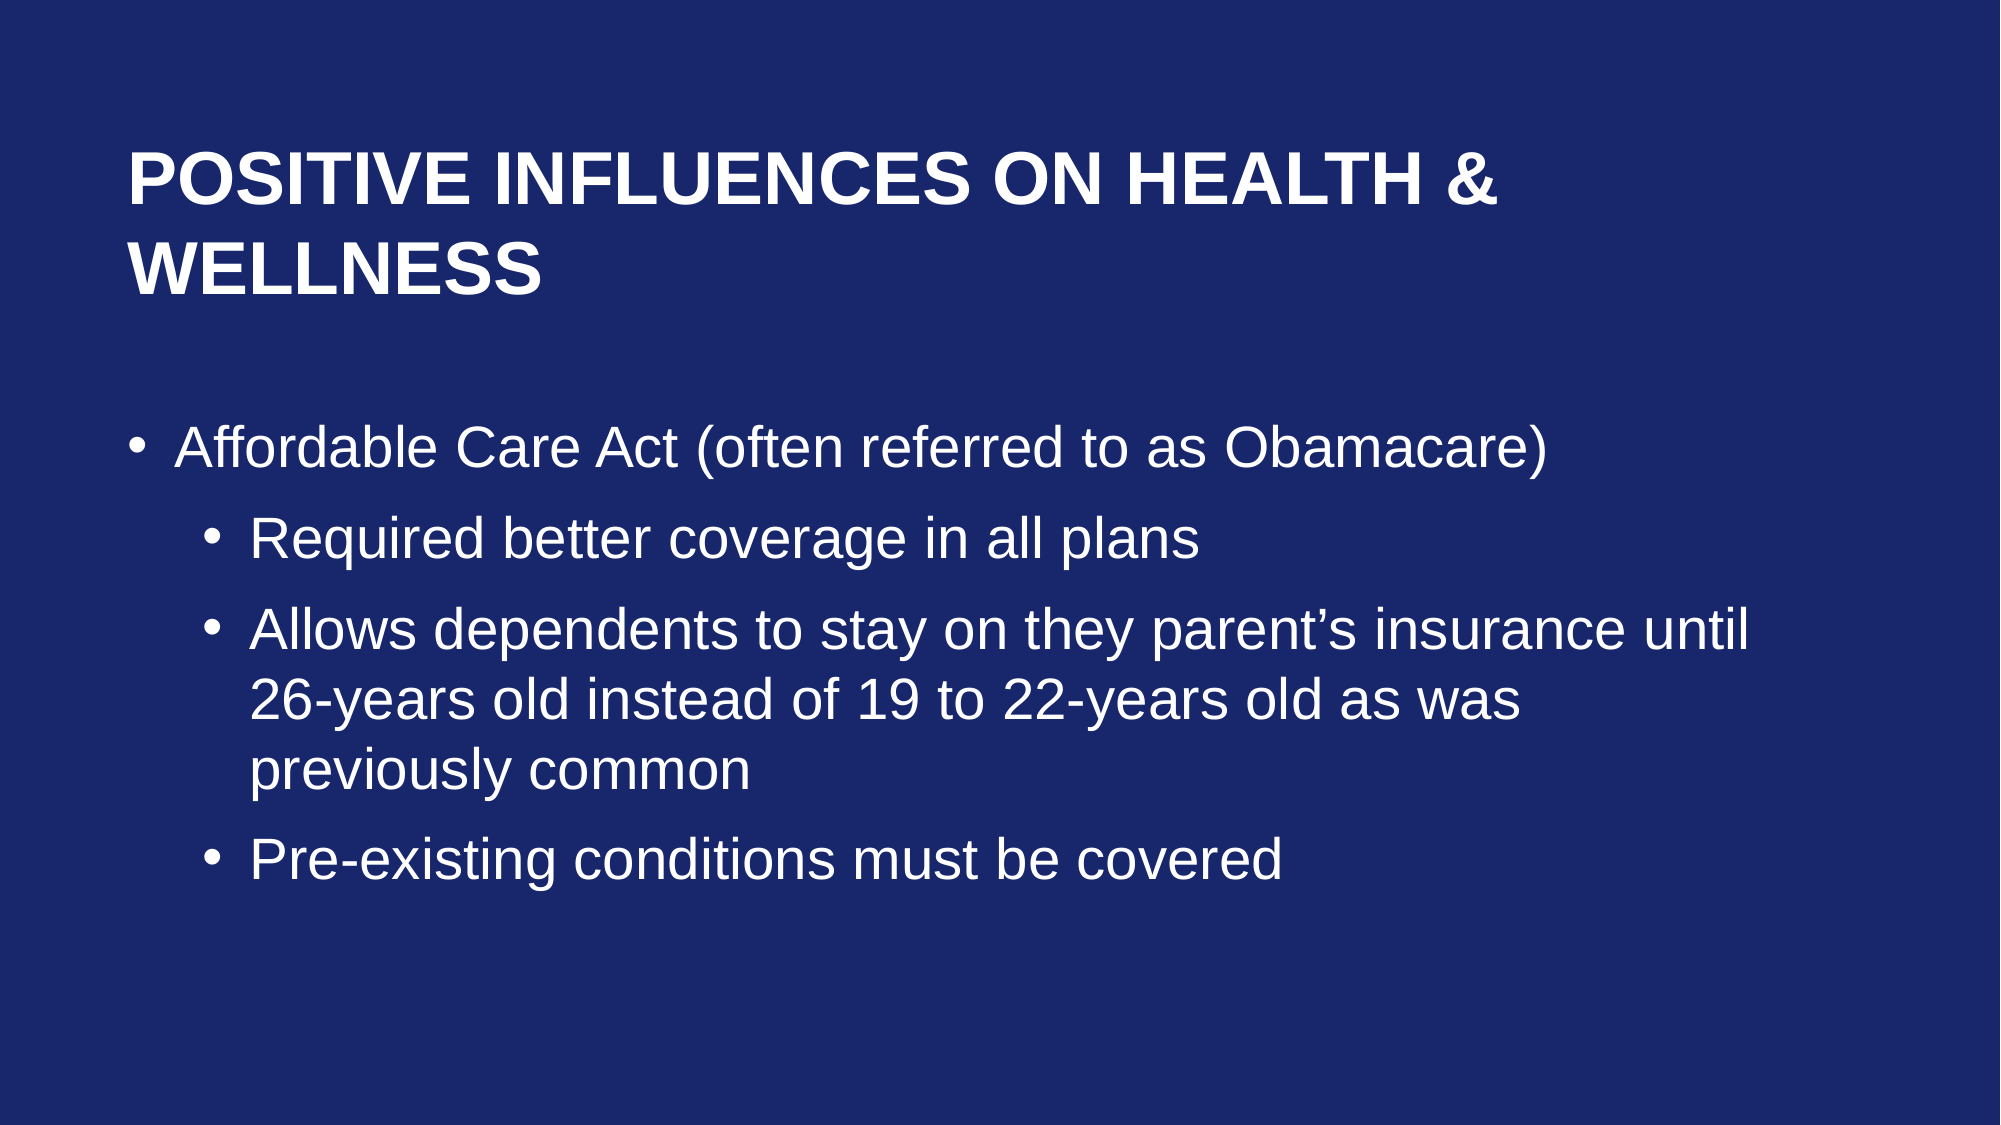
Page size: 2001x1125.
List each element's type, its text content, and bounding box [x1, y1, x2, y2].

title Positive influences on Health & Wellness [112, 99, 1775, 339]
list Affordable Care Act (often referred to as Obamacare) Required better coverage in all plans Allows dependents to stay on they parent’s insurance until 26-years old instead of 19 to 22-years old as was previously common Pre-existing conditions must be covered [112, 351, 1775, 950]
